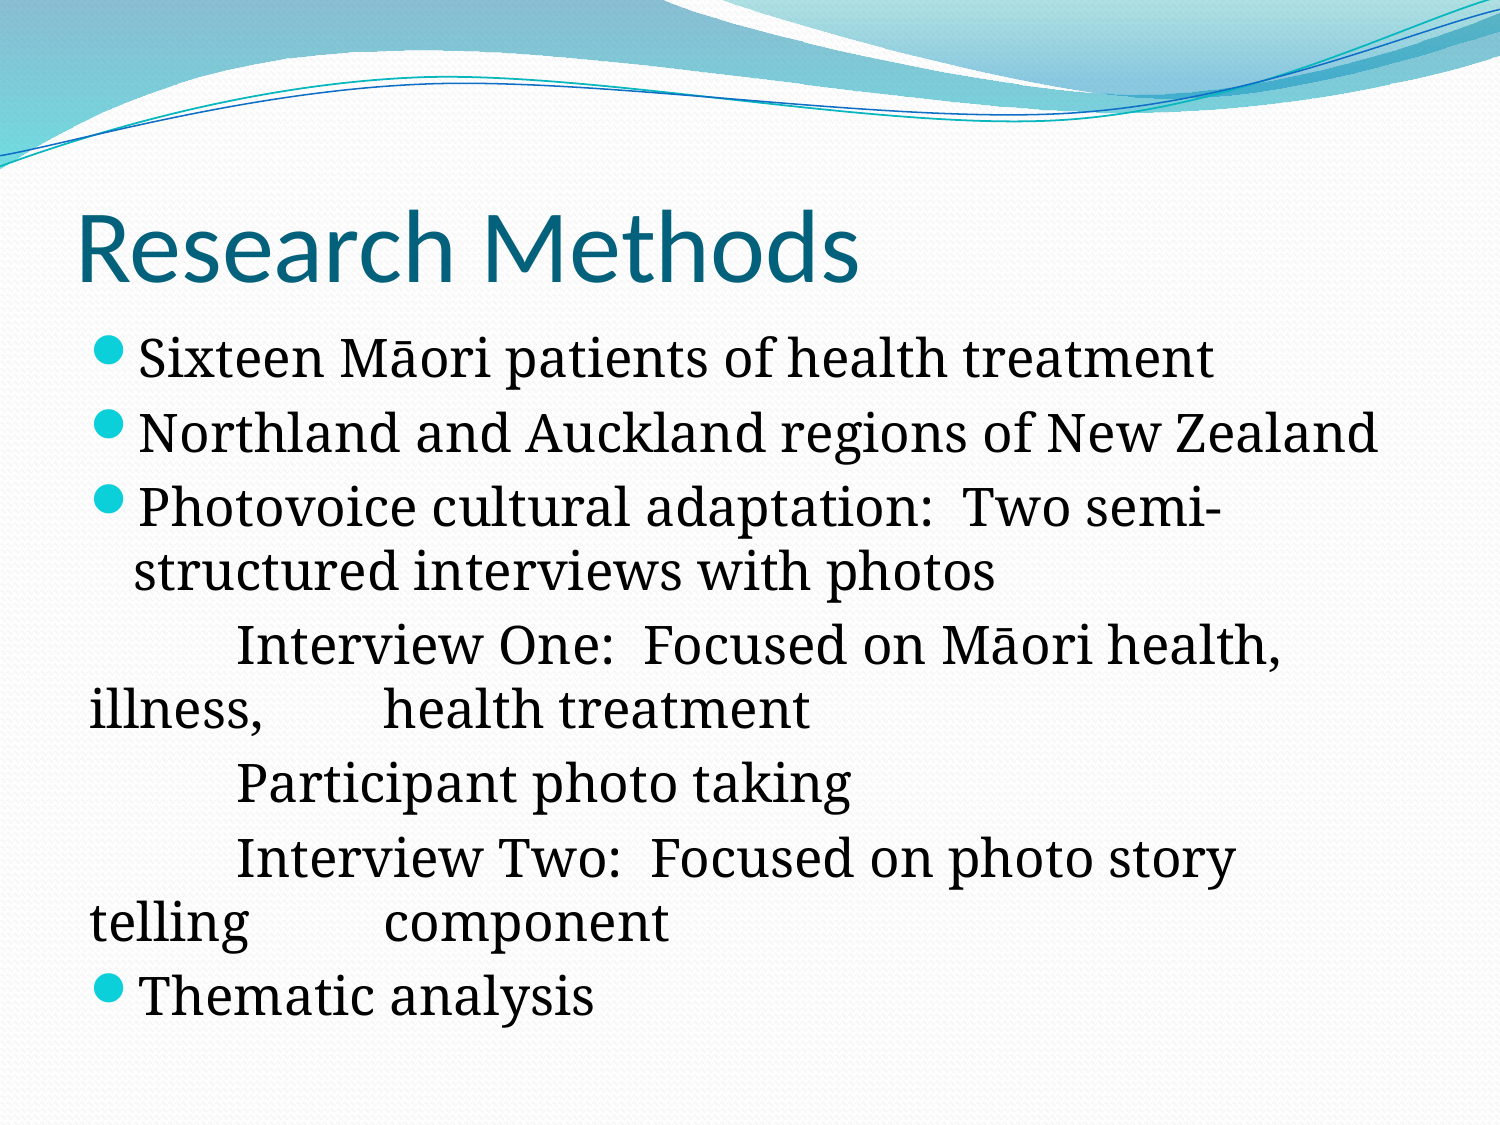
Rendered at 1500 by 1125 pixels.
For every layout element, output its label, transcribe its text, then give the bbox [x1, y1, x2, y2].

title Research Methods [75, 115, 1425, 303]
list Sixteen Māori patients of health treatment Northland and Auckland regions of New Zealand Photovoice cultural adaptation: Two semi-structured interviews with photos Interview One: Focused on Māori health, illness, health treatment Participant photo taking Interview Two: Focused on photo story telling component Thematic analysis [75, 317, 1425, 1038]
